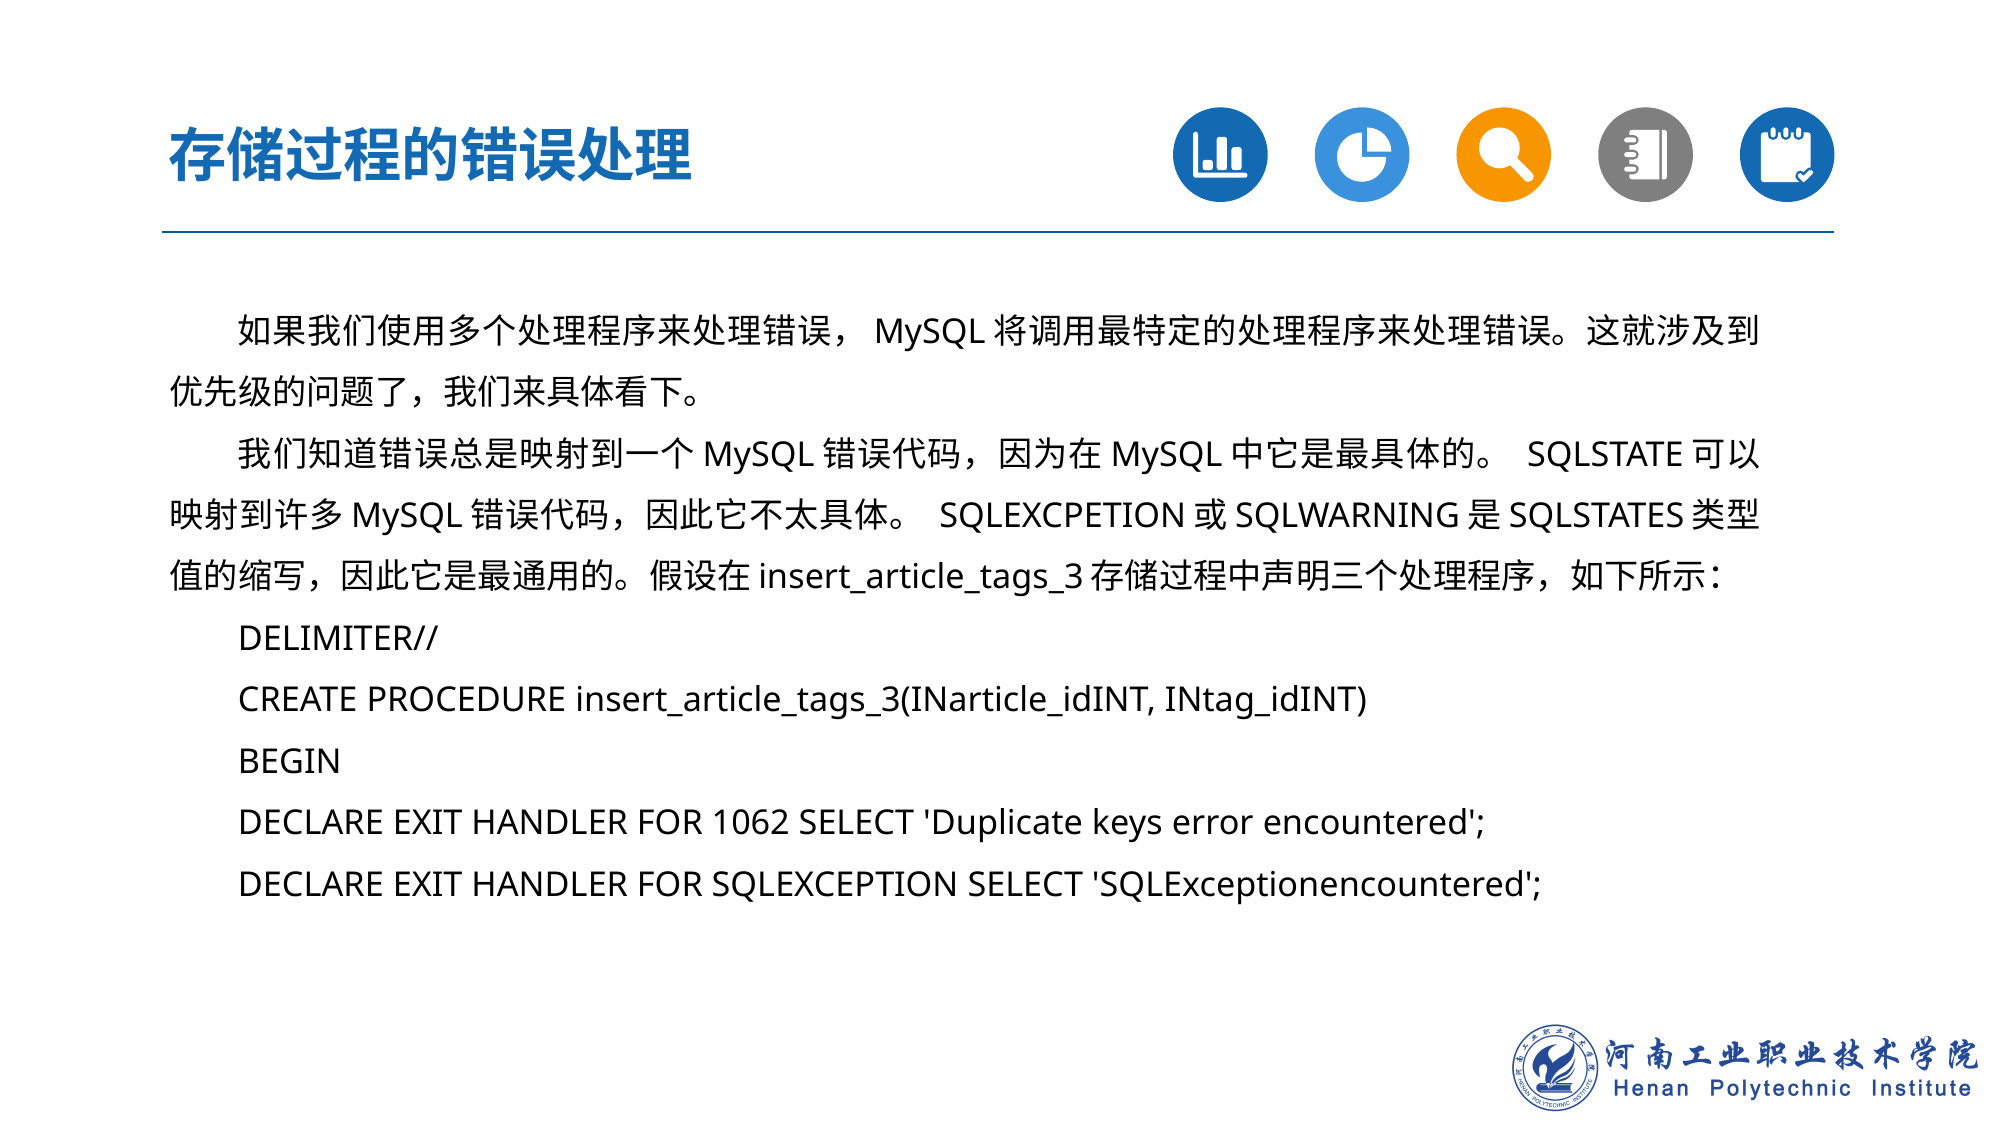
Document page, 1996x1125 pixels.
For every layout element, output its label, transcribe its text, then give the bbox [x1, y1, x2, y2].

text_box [1598, 107, 1694, 203]
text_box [1739, 107, 1835, 203]
text_box 存储过程的错误处理 [110, 93, 752, 203]
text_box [1314, 107, 1410, 203]
text_box 如果我们使用多个处理程序来处理错误，MySQL将调用最特定的处理程序来处理错误。这就涉及到优先级的问题了，我们来具体看下。 我们知道错误总是映射到一个MySQL错误代码，因为在MySQL中它是最具体的。 SQLSTATE可以映射到许多MySQL错误代码，因此它不太具体。 SQLEXCPETION或SQLWARNING是SQLSTATES类型值的缩写，因此它是最通用的。假设在insert_article_tags_3存储过程中声明三个处理程序，如下所示： DELIMITER// CREATE PROCEDURE insert_article_tags_3(INarticle_idINT, INtag_idINT) BEGIN DECLARE EXIT HANDLER FOR 1062 SELECT 'Duplicate keys error encountered'; DECLARE EXIT HANDLER FOR SQLEXCEPTION SELECT 'SQLExceptionencountered'; [149, 278, 1781, 948]
picture [1493, 1020, 1984, 1118]
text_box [1456, 107, 1552, 203]
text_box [1172, 107, 1268, 203]
